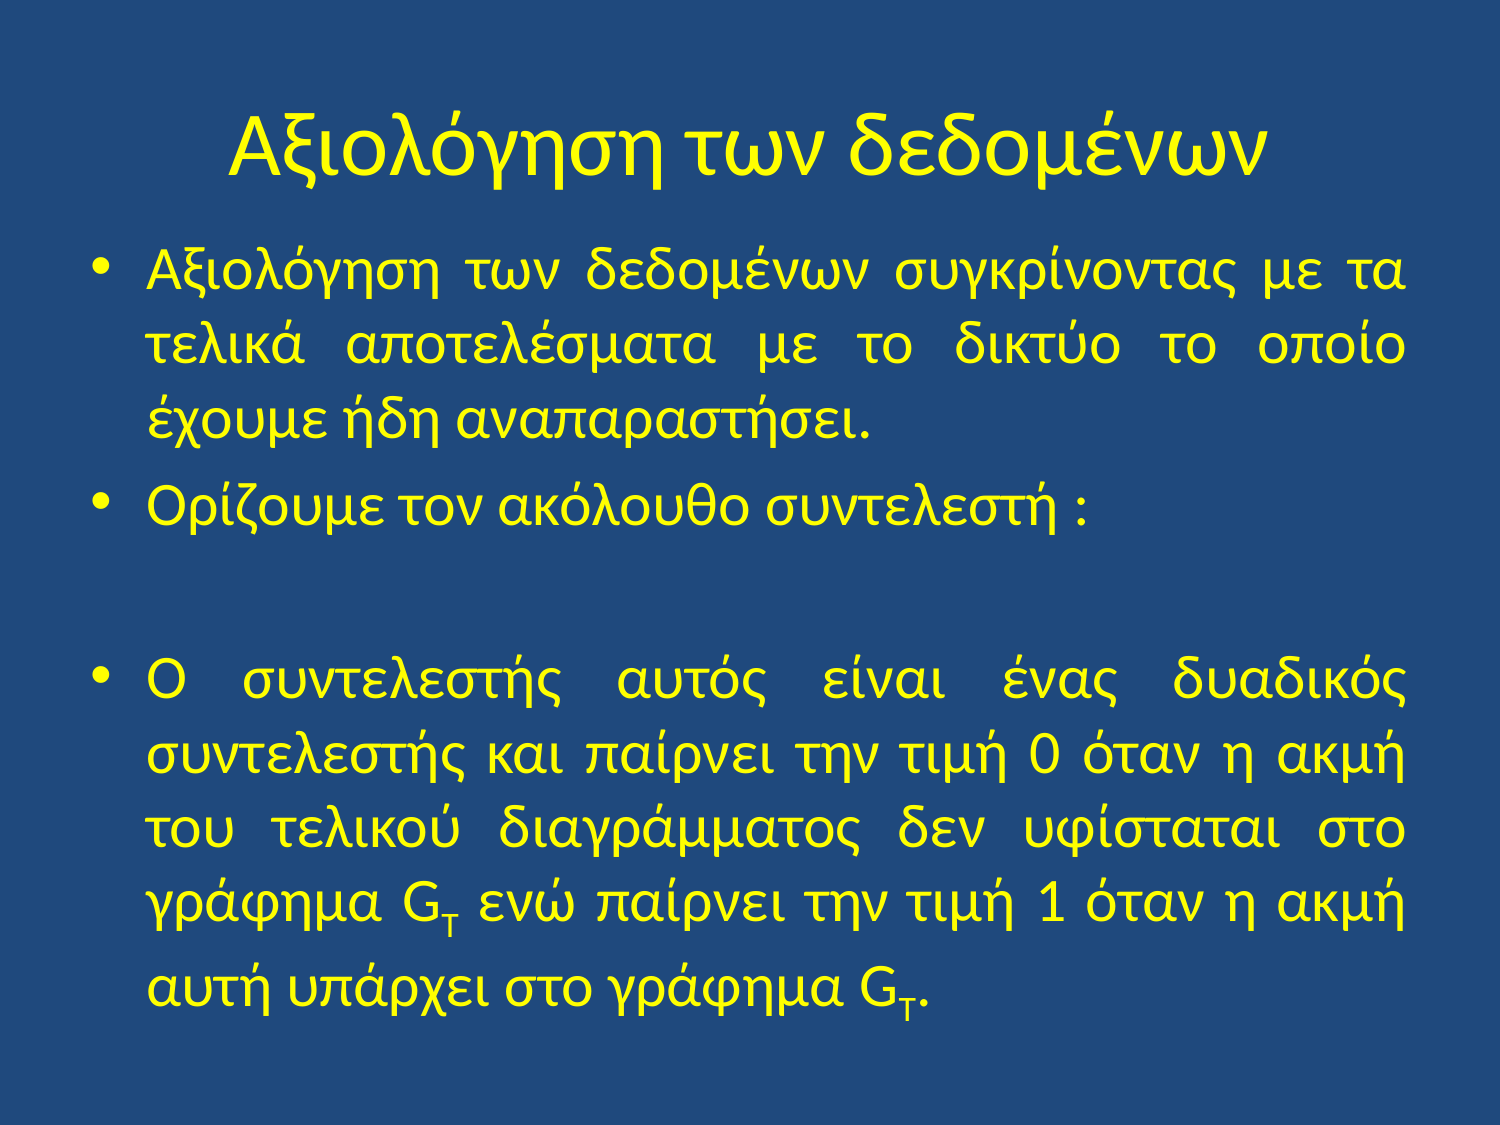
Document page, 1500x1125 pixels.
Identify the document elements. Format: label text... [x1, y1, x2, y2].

title Αξιολόγηση των δεδομένων [75, 45, 1425, 233]
